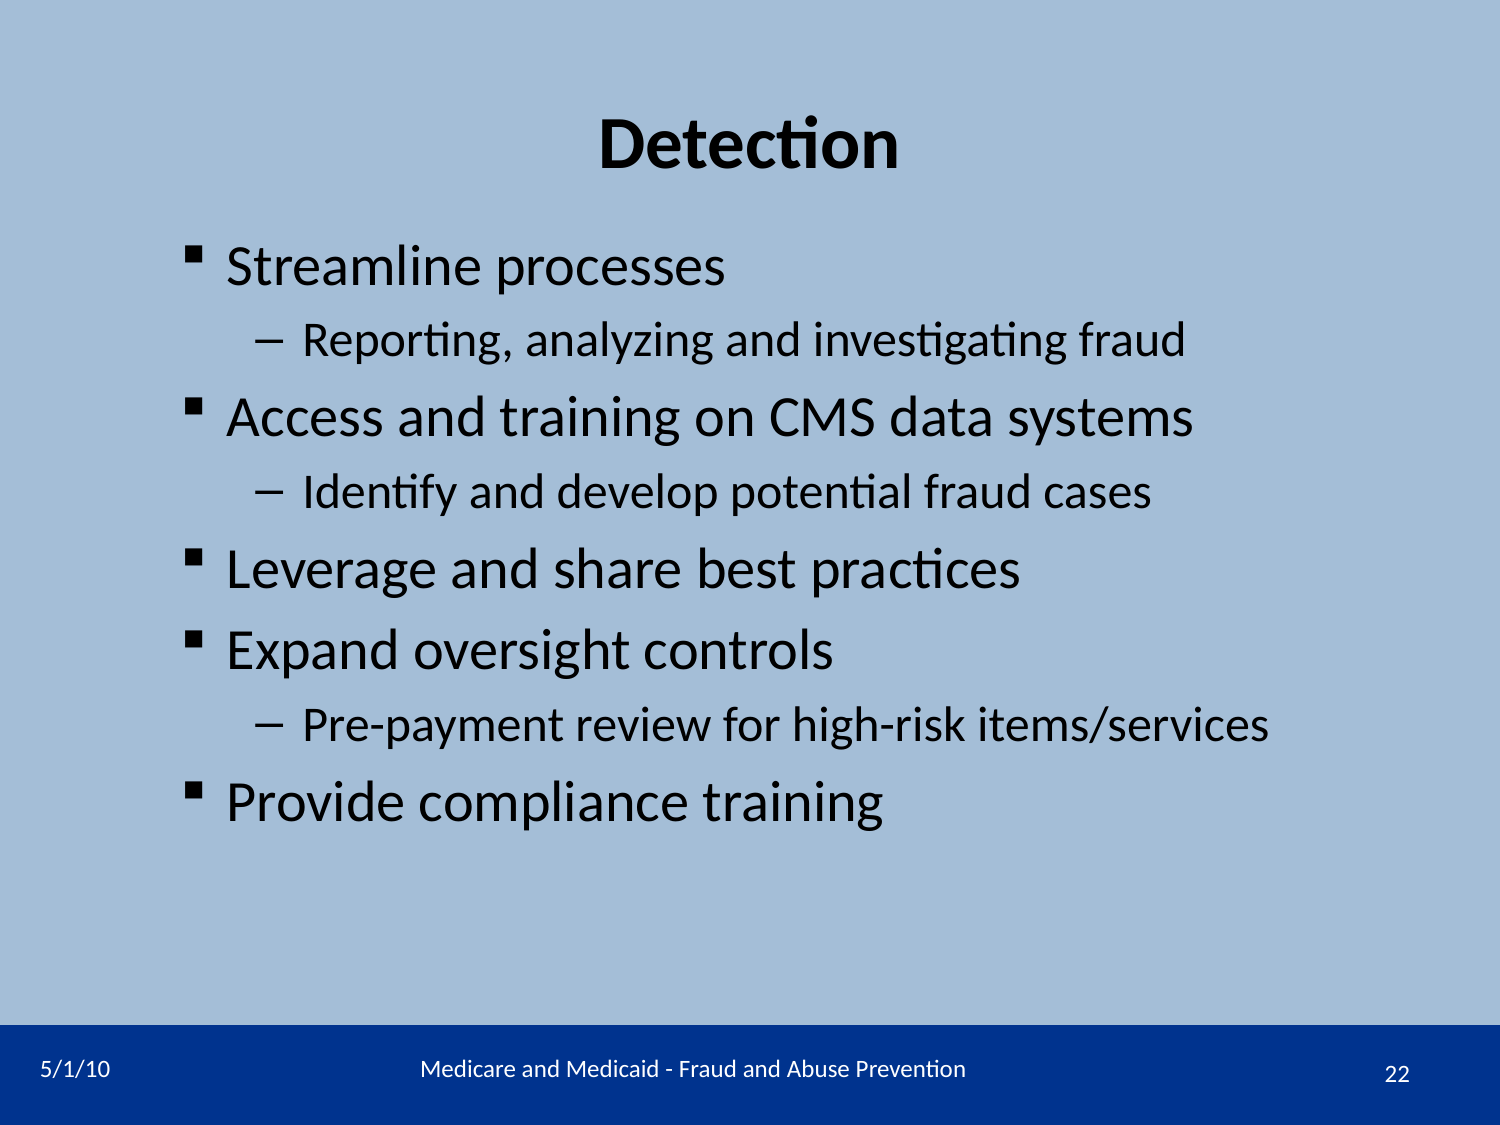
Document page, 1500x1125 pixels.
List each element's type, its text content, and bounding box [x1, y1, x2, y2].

title Detection [74, 44, 1426, 233]
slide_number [24, 1037, 375, 1098]
slide_number 22 [1074, 1042, 1425, 1103]
footer Medicare and Medicaid - Fraud and Abuse Prevention [375, 1037, 1013, 1098]
list Streamline processes Reporting, analyzing and investigating fraud Access and training on CMS data systems Identify and develop potential fraud cases Leverage and share best practices Expand oversight controls Pre-payment review for high-risk items/services Provide compliance training [165, 219, 1454, 958]
